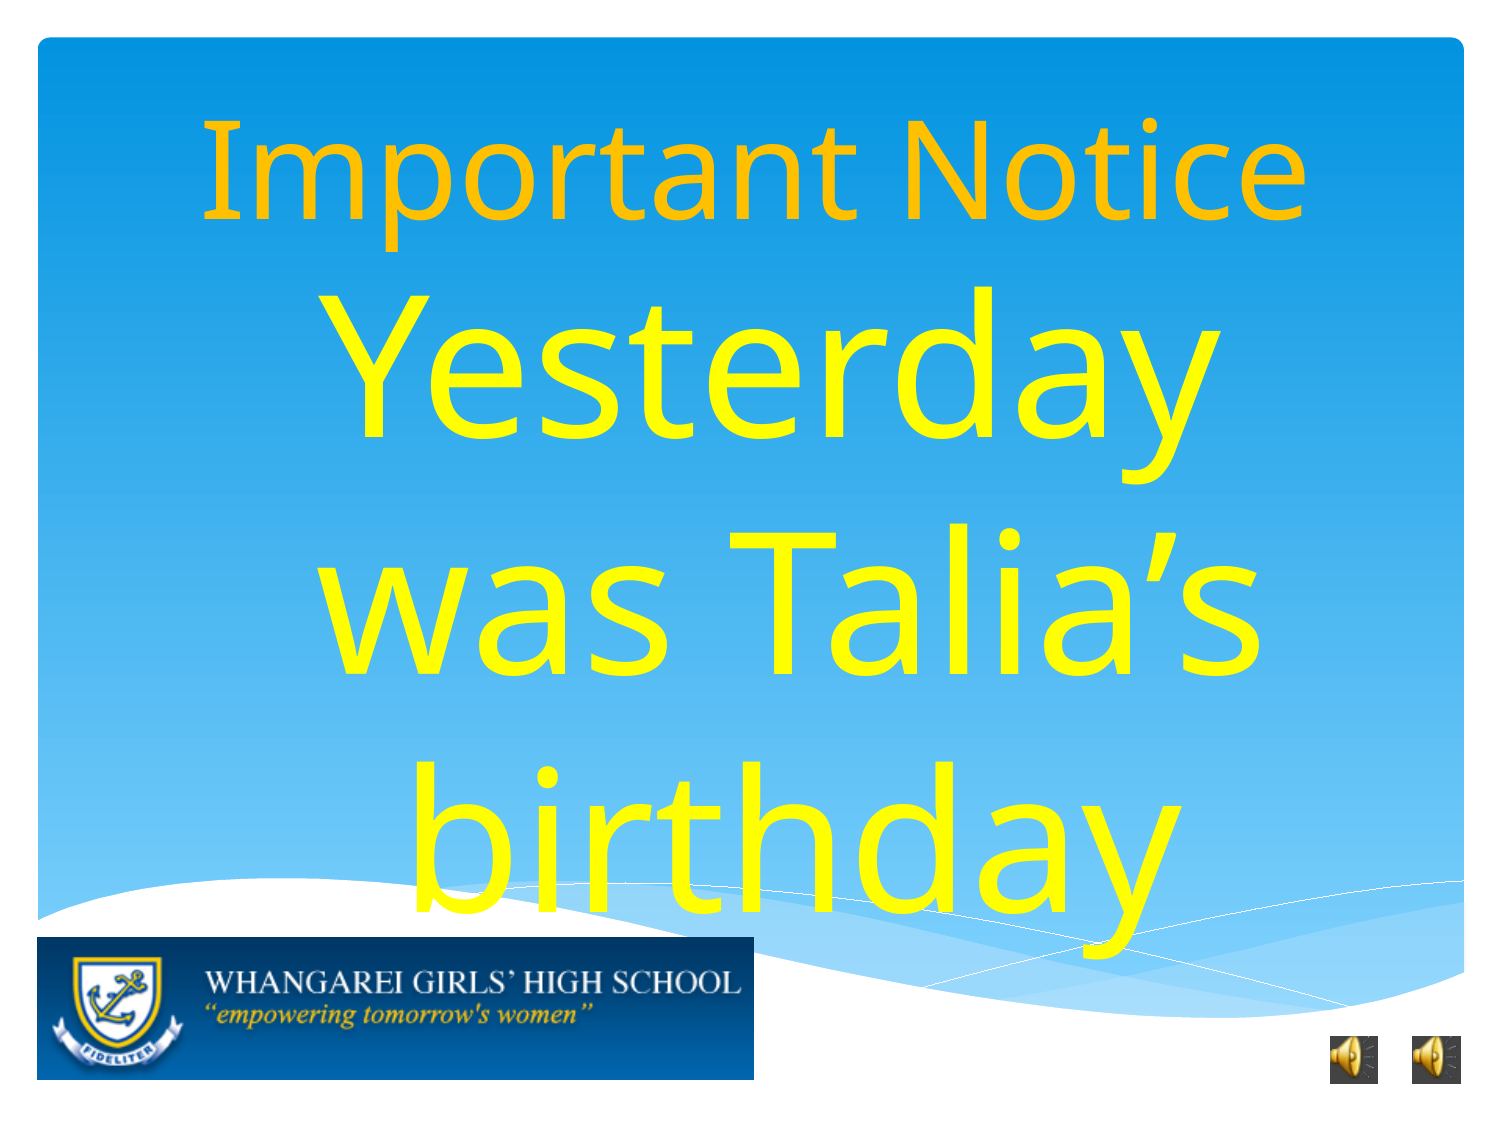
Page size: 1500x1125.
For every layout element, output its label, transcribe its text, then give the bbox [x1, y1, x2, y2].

text_box Important Notice [149, 37, 1362, 255]
picture [1328, 1034, 1380, 1086]
picture [1411, 1034, 1462, 1086]
picture [37, 937, 754, 1080]
text_box Yesterday was Talia’s birthday [149, 231, 1391, 963]
